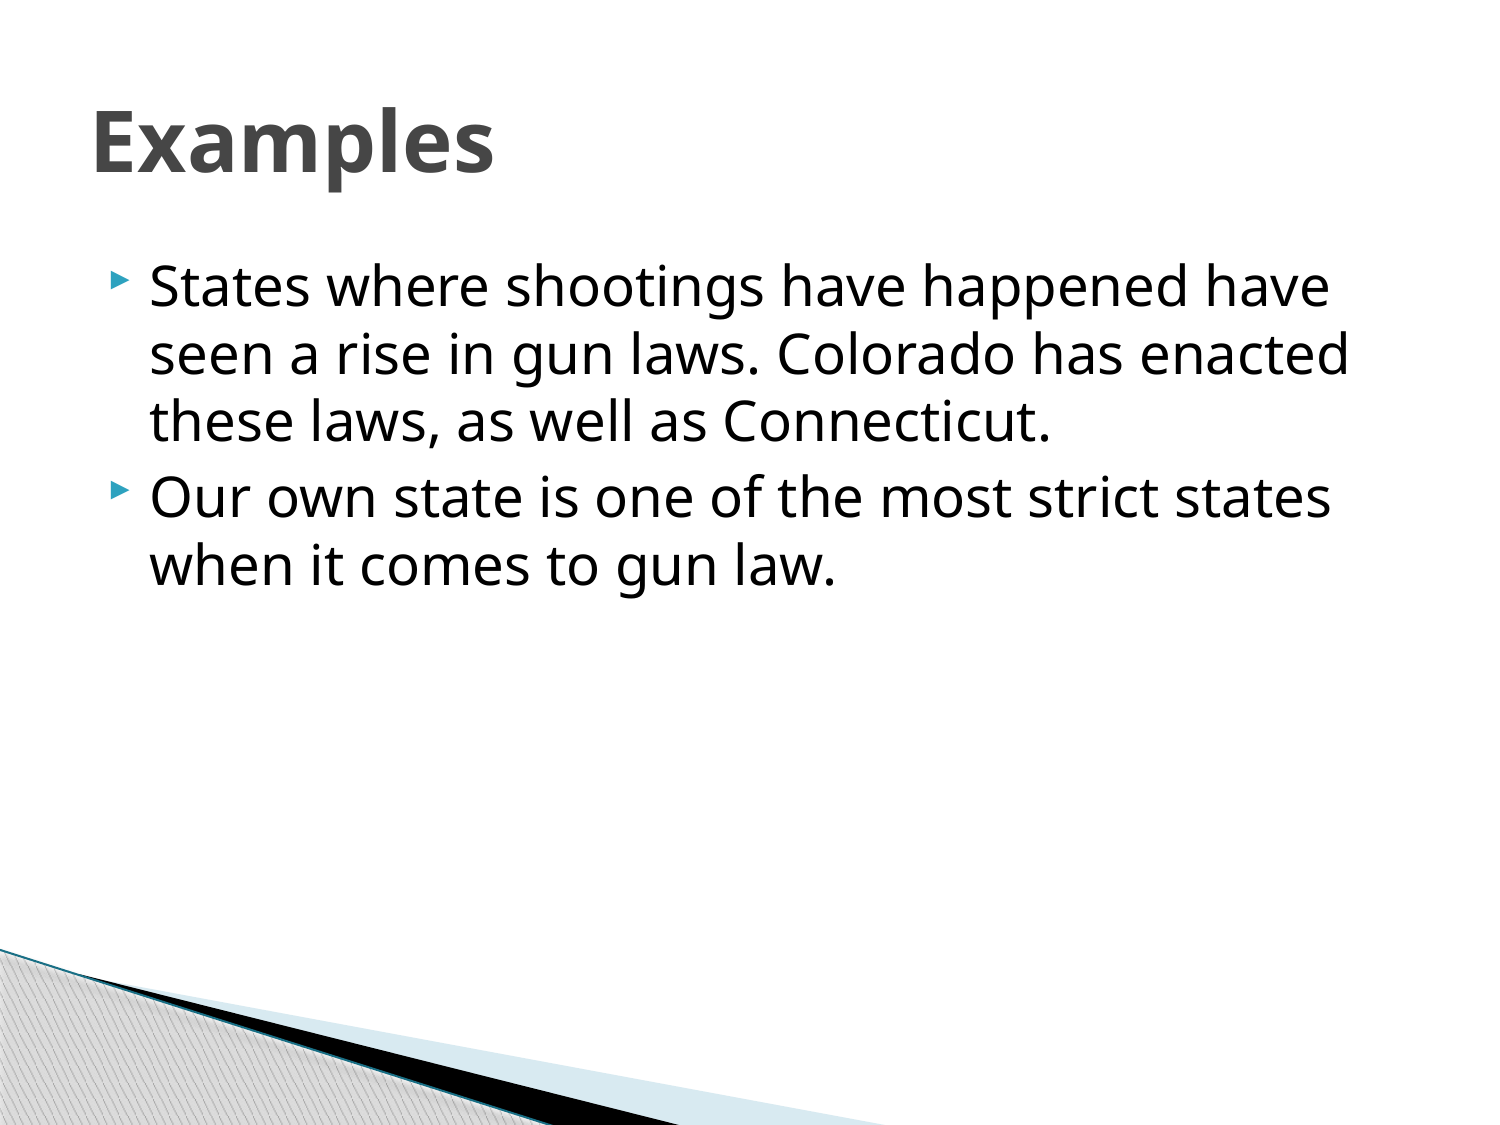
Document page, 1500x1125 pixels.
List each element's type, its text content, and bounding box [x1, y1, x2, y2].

list States where shootings have happened have seen a rise in gun laws. Colorado has enacted these laws, as well as Connecticut. Our own state is one of the most strict states when it comes to gun law. [75, 243, 1425, 986]
title Examples [75, 45, 1425, 233]
